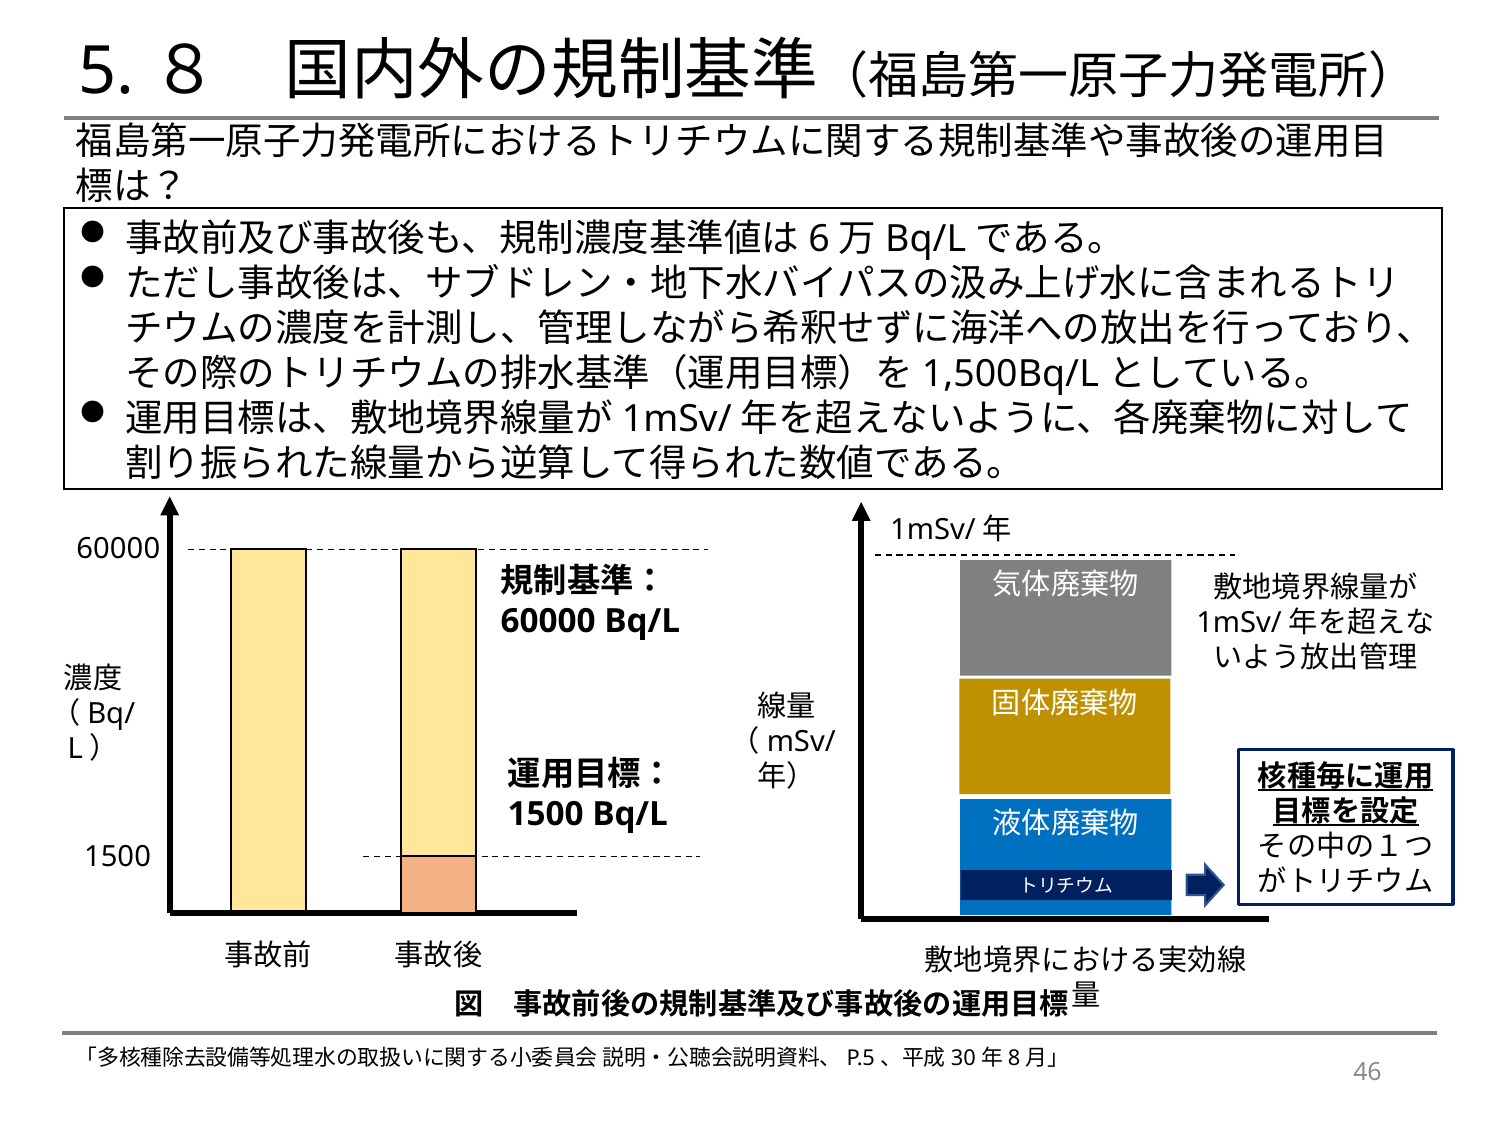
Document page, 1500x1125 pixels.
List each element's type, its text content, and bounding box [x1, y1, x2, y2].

title 5.８ 国内外の規制基準（福島第一原子力発電所） [63, 28, 1439, 116]
slide_number 46 [1059, 1042, 1397, 1103]
text_box 福島第一原子力発電所におけるトリチウムに関する規制基準や事故後の運用目標は？ [60, 132, 1440, 192]
text_box 事故前及び事故後も、規制濃度基準値は6万Bq/Lである。 ただし事故後は、サブドレン・地下水バイパスの汲み上げ水に含まれるトリチウムの濃度を計測し、管理しながら希釈せずに海洋への放出を行っており、その際のトリチウムの排水基準（運用目標）を1,500Bq/Lとしている。 運用目標は、敷地境界線量が1mSv/年を超えないように、各廃棄物に対して割り振られた線量から逆算して得られた数値である。 [63, 207, 1443, 490]
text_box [687, 502, 1461, 985]
text_box 「多核種除去設備等処理水の取扱いに関する小委員会 説明・公聴会説明資料、P.5、平成30年8月」 [60, 1036, 1346, 1078]
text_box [12, 496, 737, 979]
text_box 図 事故前後の規制基準及び事故後の運用目標 [350, 979, 1174, 1028]
